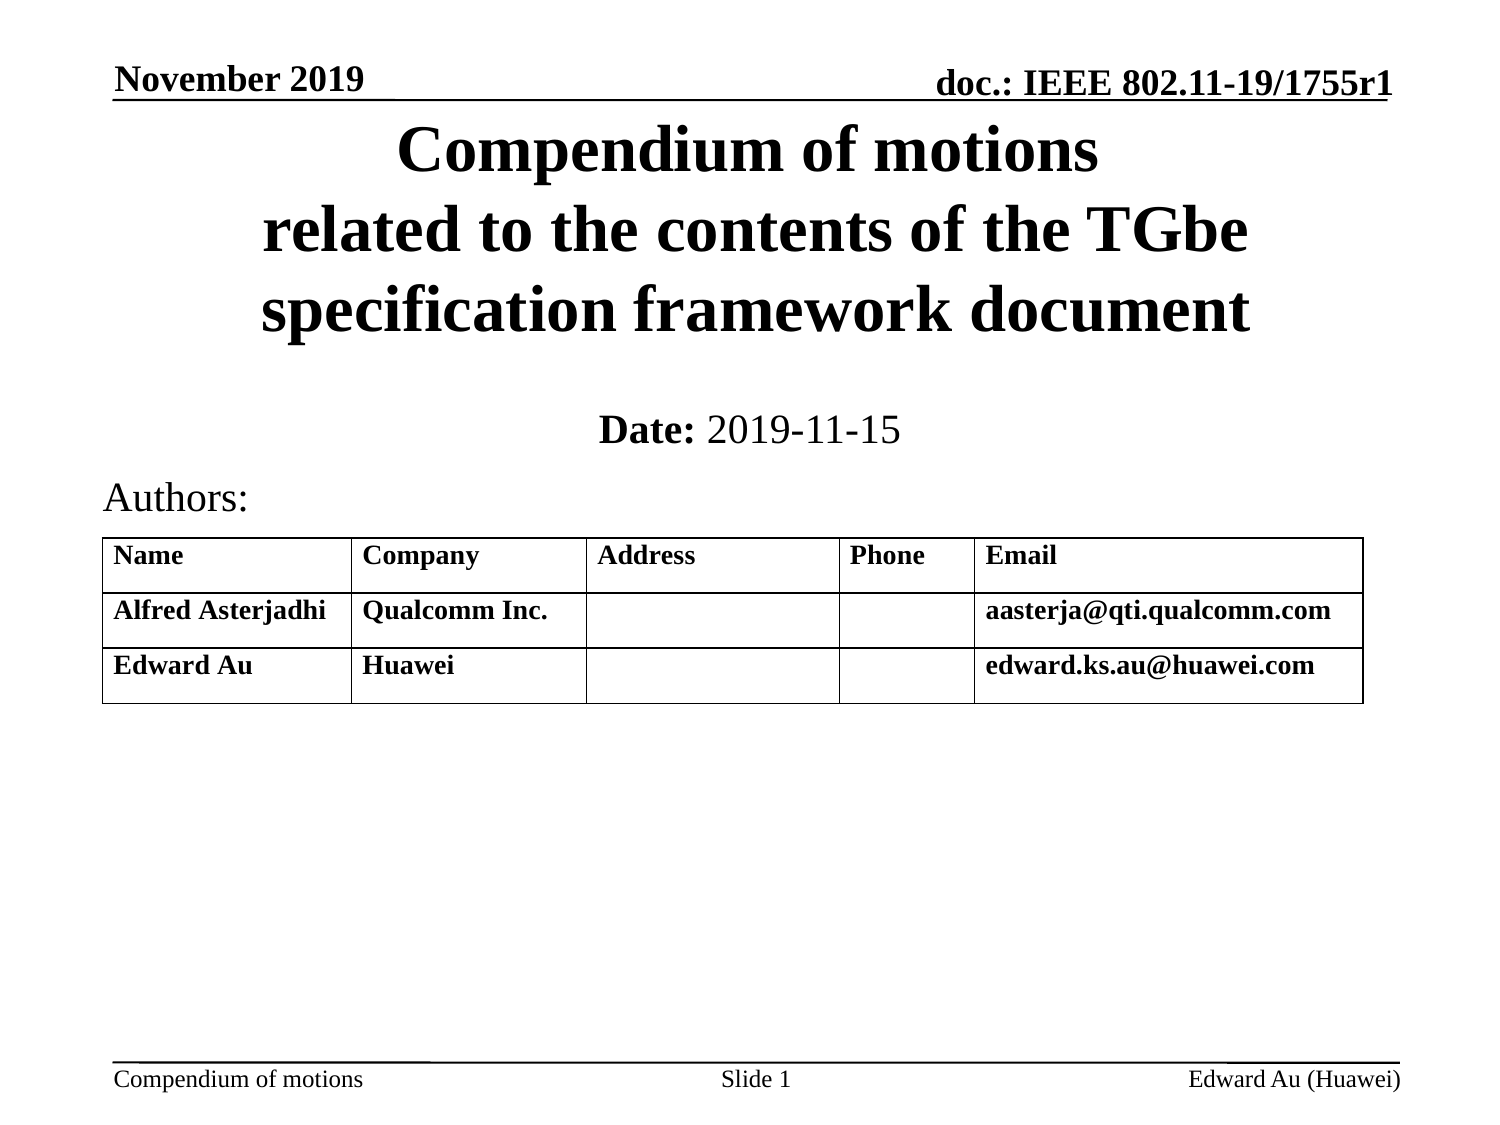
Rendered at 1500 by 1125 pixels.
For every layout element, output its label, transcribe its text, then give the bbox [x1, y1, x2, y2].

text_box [87, 537, 1388, 751]
title Compendium of motions related to the contents of the TGbe specification framework document [112, 137, 1402, 313]
slide_number Slide 1 [712, 1061, 800, 1123]
list Date: 2019-11-15 [112, 393, 1388, 460]
text_box Authors: [87, 462, 325, 525]
footer Edward Au (Huawei) [902, 1061, 1402, 1093]
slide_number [114, 54, 493, 100]
